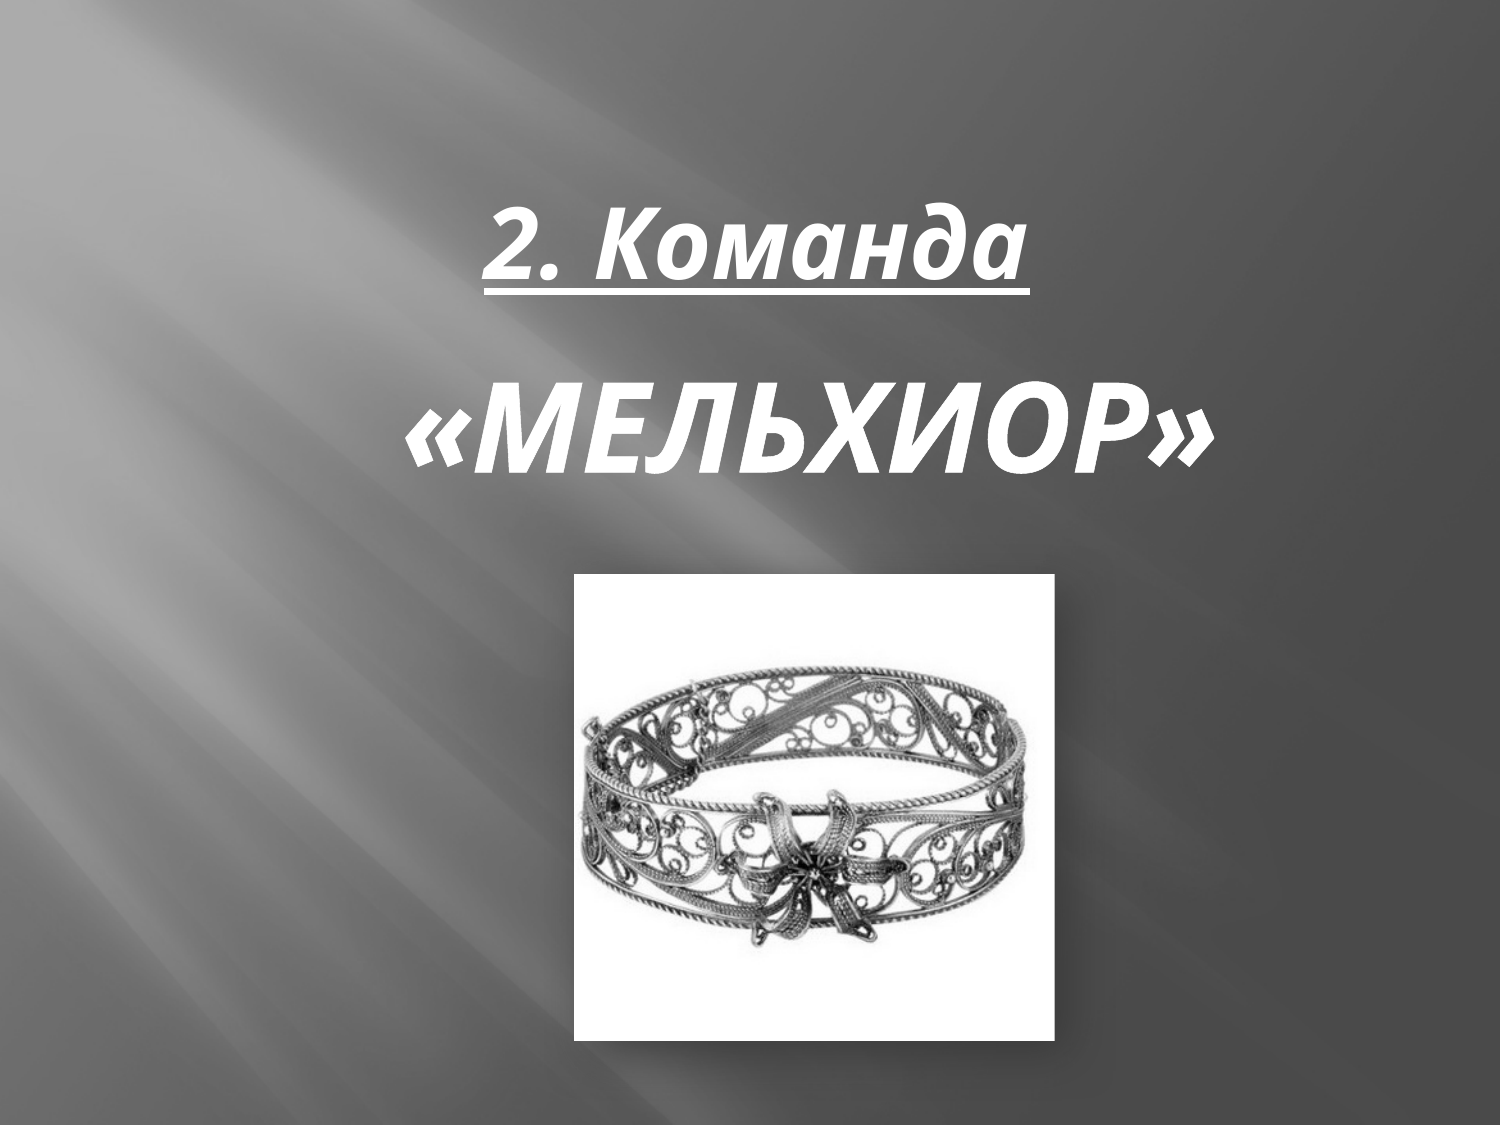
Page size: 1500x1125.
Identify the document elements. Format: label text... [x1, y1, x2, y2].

title 2. Команда [175, 0, 1339, 300]
picture [573, 573, 1055, 1041]
list «МЕЛЬХИОР» [222, 339, 1386, 588]
